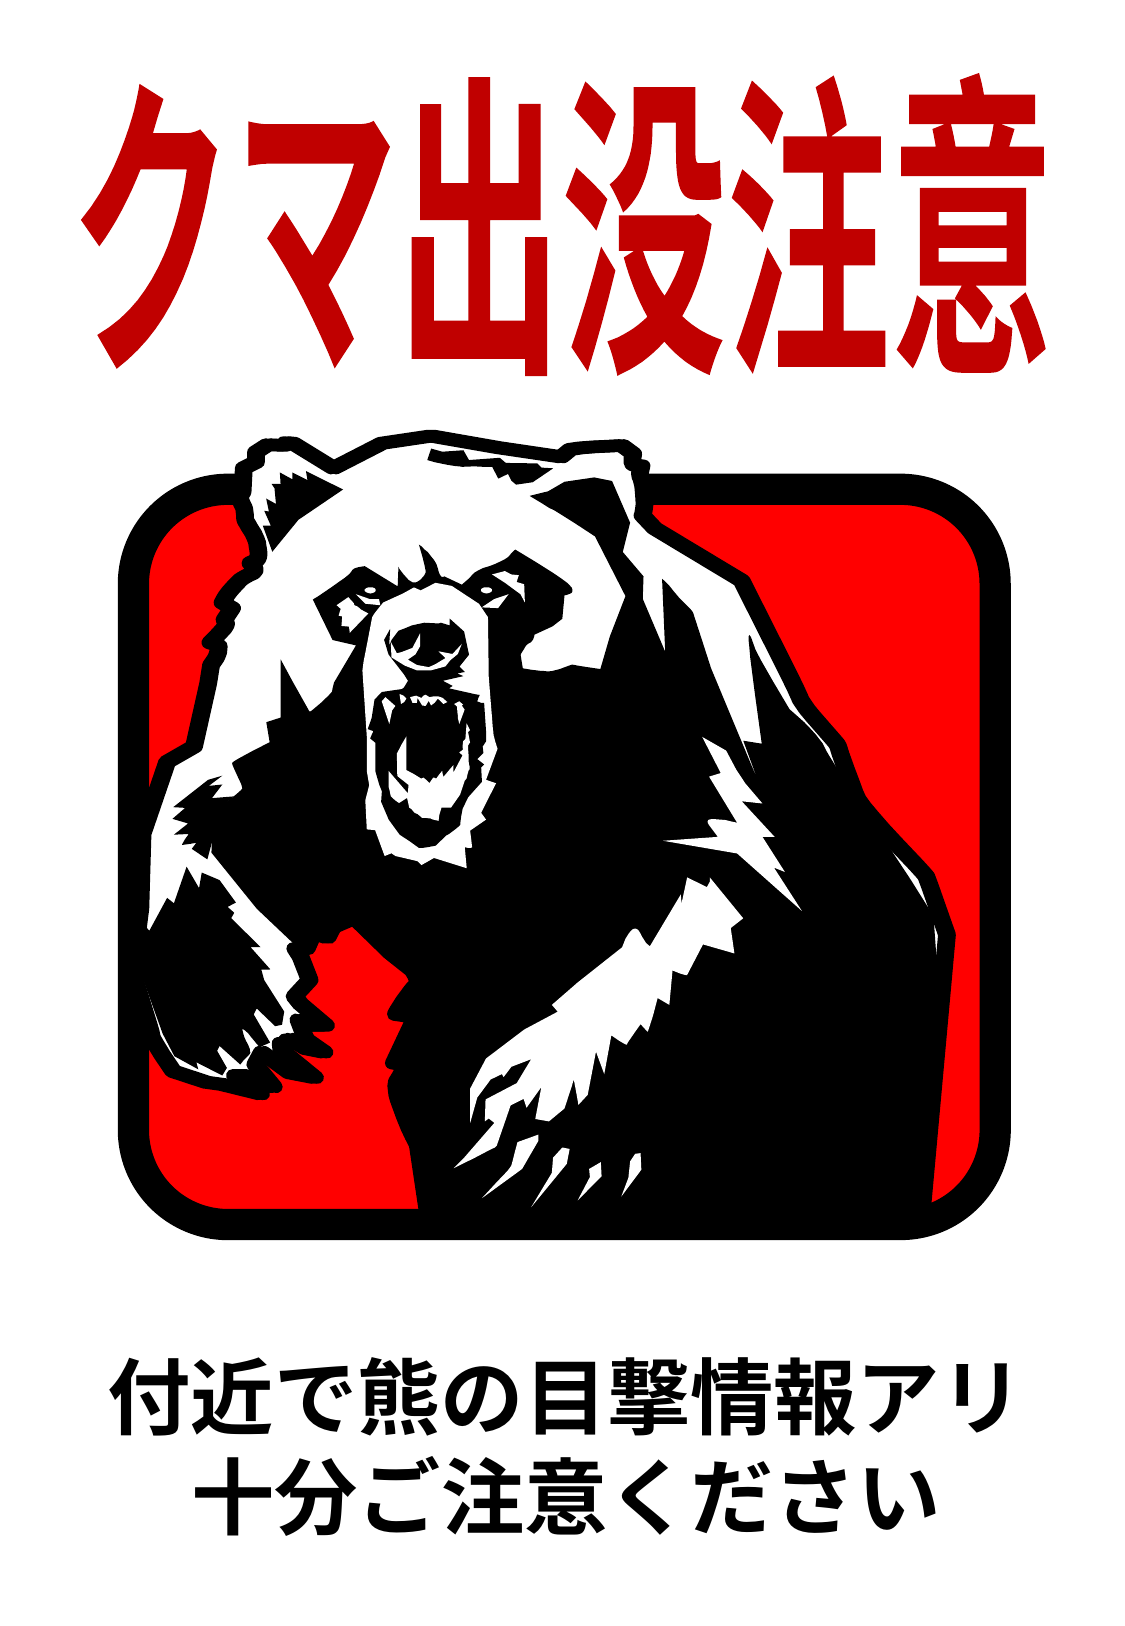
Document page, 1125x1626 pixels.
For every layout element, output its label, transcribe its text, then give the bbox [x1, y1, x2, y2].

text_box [129, 435, 996, 1225]
text_box 付近で熊の目撃情報アリ 十分ご注意ください [50, 1337, 1081, 1553]
